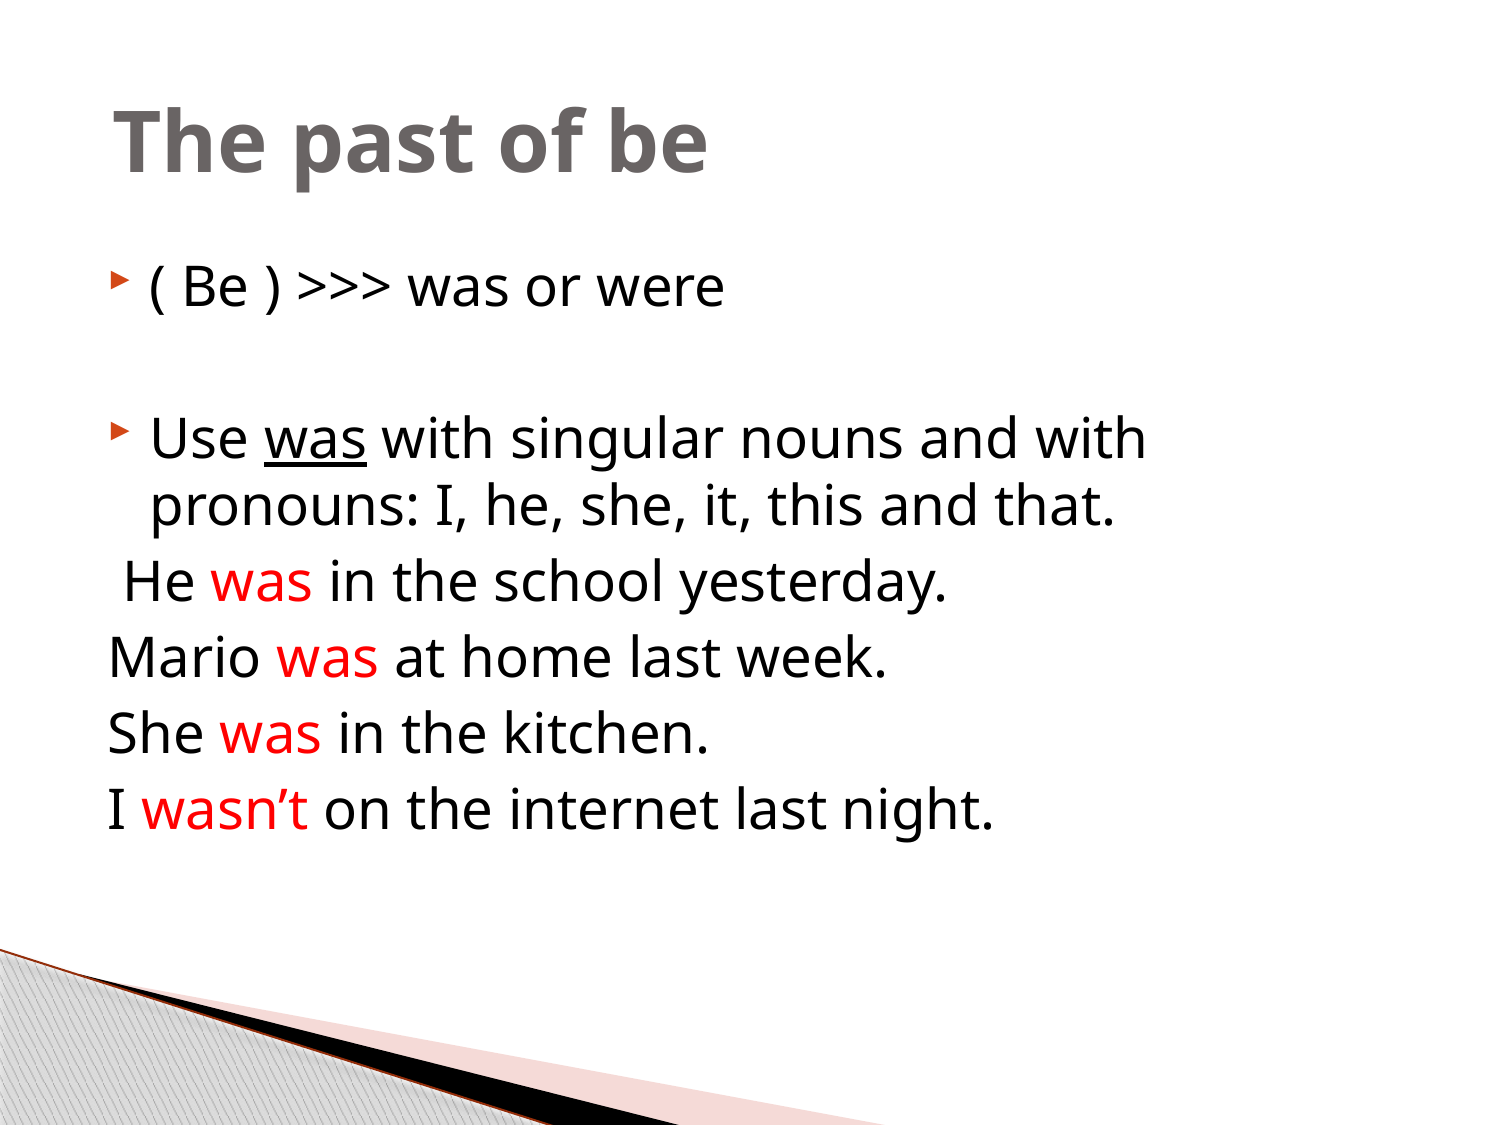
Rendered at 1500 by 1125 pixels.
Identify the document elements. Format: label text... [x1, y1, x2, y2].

title The past of be [75, 45, 1425, 233]
list ( Be ) >>> was or were Use was with singular nouns and with pronouns: I, he, she, it, this and that. He was in the school yesterday. Mario was at home last week. She was in the kitchen. I wasn’t on the internet last night. [75, 243, 1425, 986]
